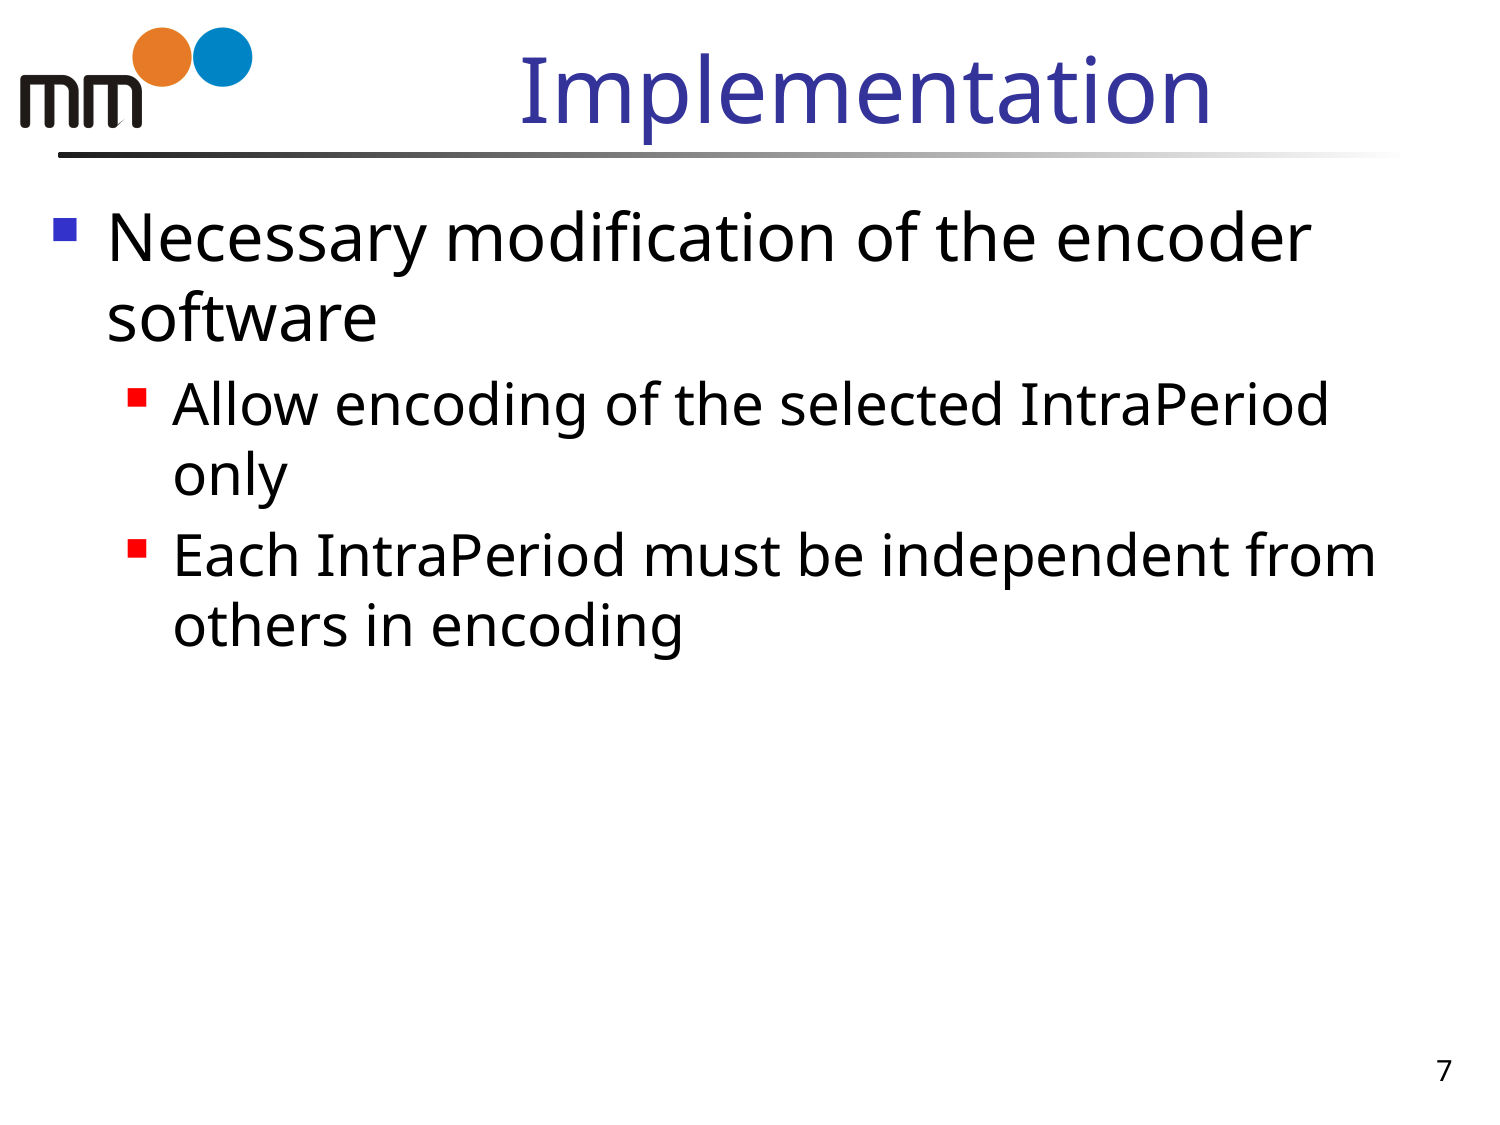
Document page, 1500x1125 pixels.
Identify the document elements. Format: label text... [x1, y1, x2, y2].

slide_number 7 [1154, 1023, 1468, 1100]
list Necessary modification of the encoder software Allow encoding of the selected IntraPeriod only Each IntraPeriod must be independent from others in encoding [35, 187, 1469, 1006]
title Implementation [269, 23, 1468, 150]
